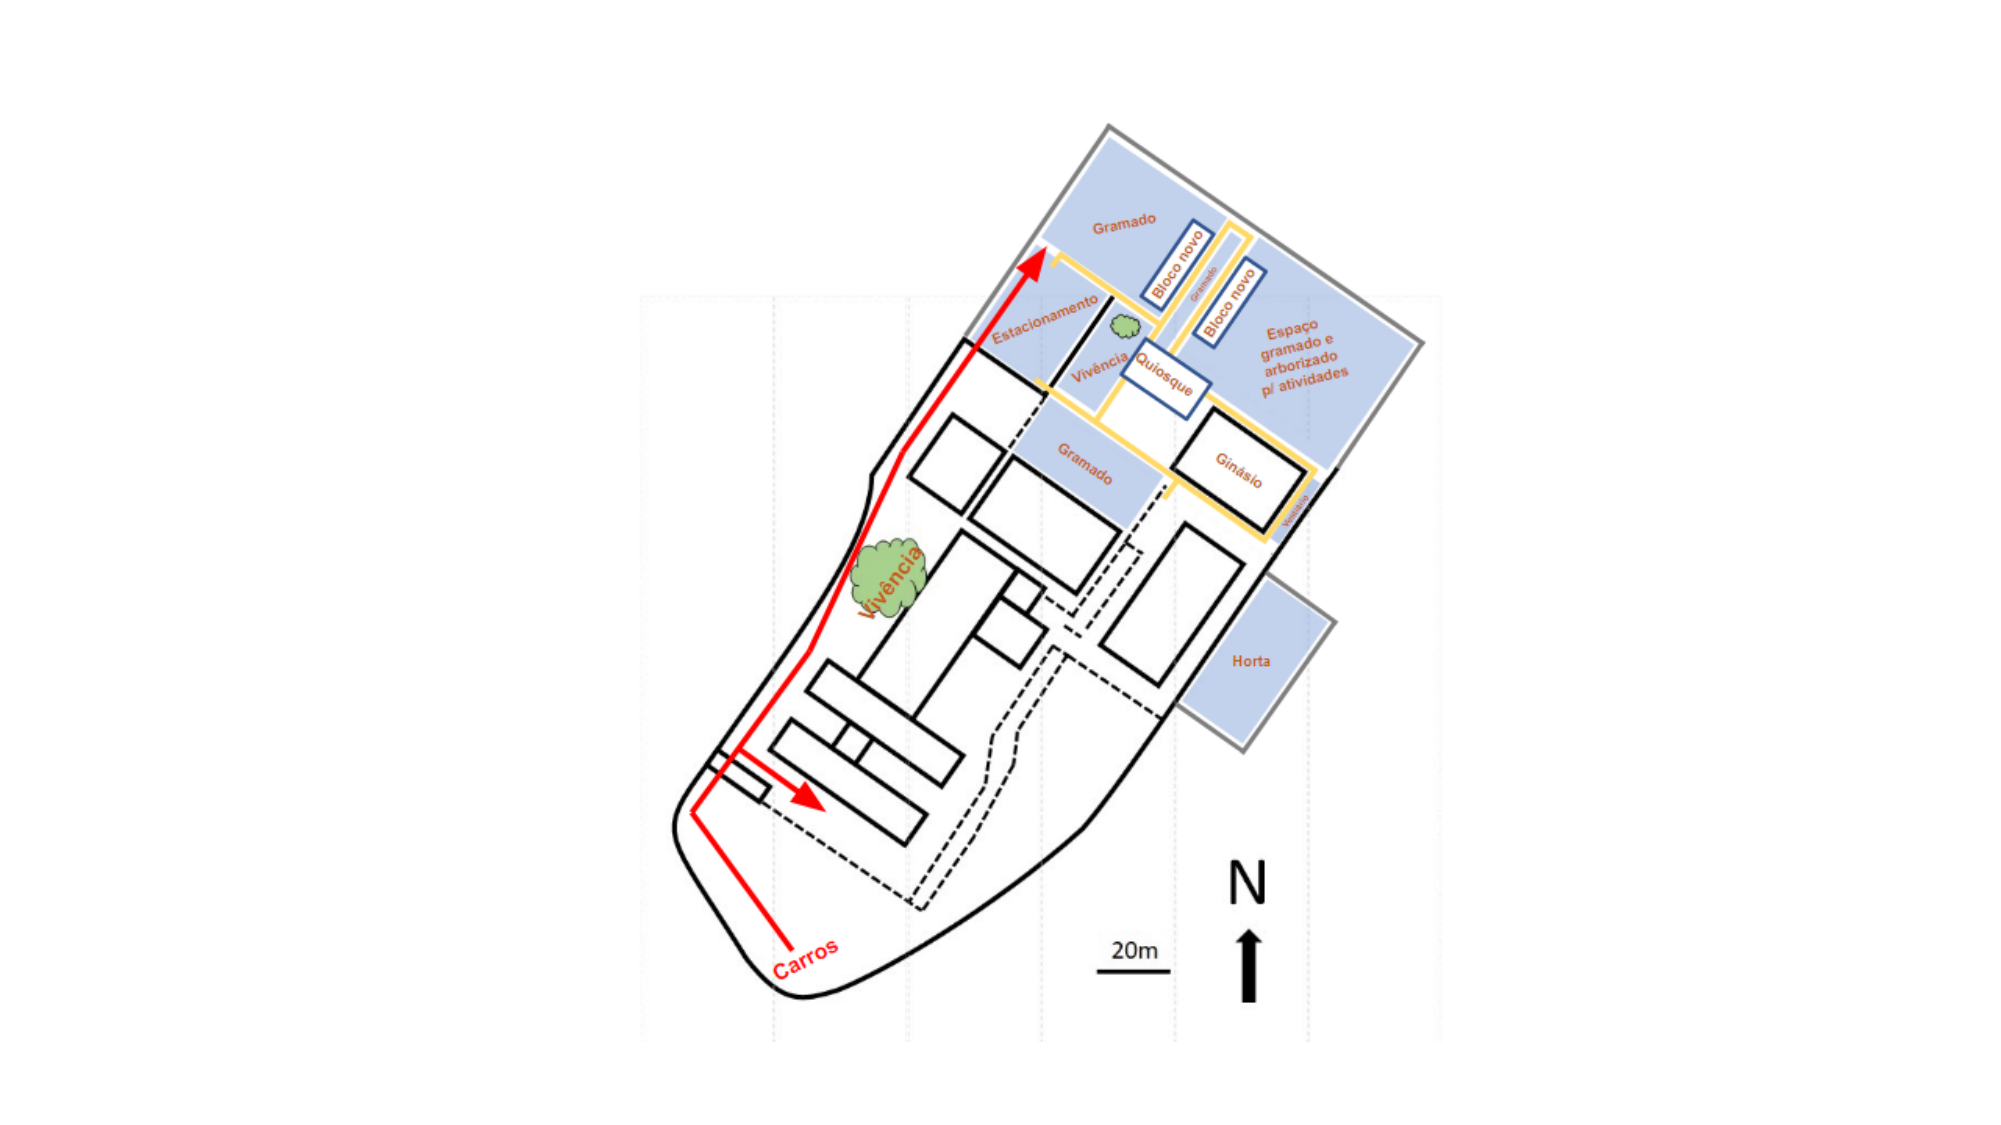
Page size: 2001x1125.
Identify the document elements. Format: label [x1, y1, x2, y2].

picture [356, 83, 1644, 1042]
